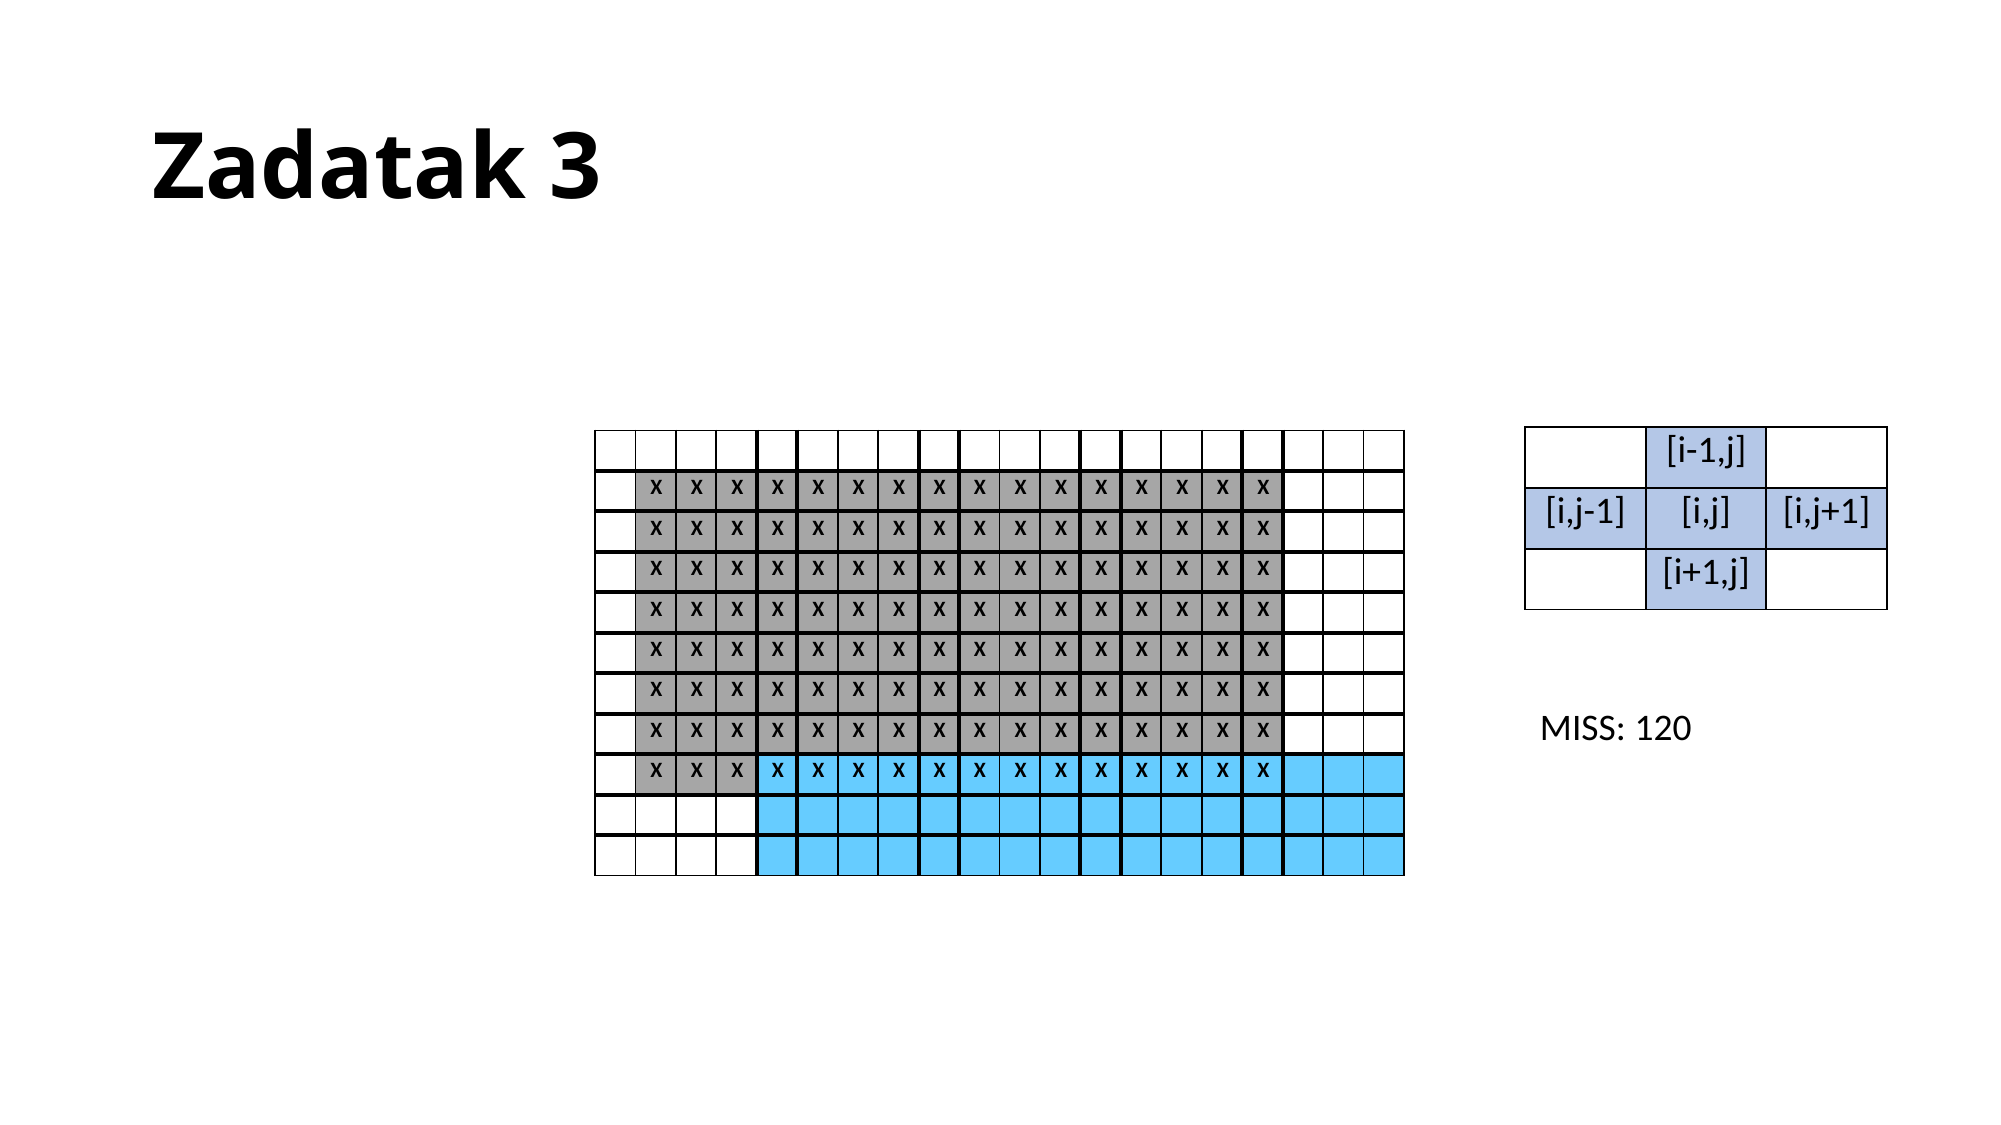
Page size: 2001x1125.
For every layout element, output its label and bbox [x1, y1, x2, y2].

table_cell [596, 594, 635, 631]
table_cell [1082, 635, 1119, 671]
table_cell [759, 473, 795, 509]
table_cell [839, 513, 877, 550]
table_cell [596, 716, 635, 752]
table_cell [1082, 675, 1119, 712]
table_cell [636, 513, 675, 550]
table_cell [961, 716, 999, 752]
table_cell [1364, 675, 1403, 712]
table_cell [1324, 797, 1363, 833]
table_cell [1082, 716, 1119, 752]
table_cell [1203, 513, 1240, 550]
table_cell [1285, 594, 1322, 631]
table_cell [636, 716, 675, 752]
table_cell [839, 797, 877, 833]
table_cell [717, 756, 755, 793]
table_cell [1041, 554, 1078, 590]
table_cell [879, 635, 917, 671]
table_cell [1000, 797, 1039, 833]
table_cell [636, 675, 675, 712]
table_cell [1123, 797, 1160, 833]
table_cell [1324, 837, 1363, 875]
table_cell [717, 513, 755, 550]
table_cell [921, 513, 957, 550]
table_header [799, 431, 837, 469]
table_cell [799, 716, 837, 752]
table_cell [677, 473, 715, 509]
table_cell [1000, 473, 1039, 509]
table_cell [677, 675, 715, 712]
table_cell [677, 594, 715, 631]
table_cell [1123, 675, 1160, 712]
table_cell [799, 473, 837, 509]
table_header [1364, 431, 1403, 469]
table_cell [636, 473, 675, 509]
table_cell [759, 716, 795, 752]
table_cell [1041, 594, 1078, 631]
table_cell [961, 473, 999, 509]
table_header [759, 431, 795, 469]
table_cell [1162, 716, 1201, 752]
table_cell [1000, 635, 1039, 671]
table_cell [1364, 716, 1403, 752]
table_cell [799, 513, 837, 550]
table_cell [1364, 594, 1403, 631]
table_header [961, 431, 999, 469]
table_cell [1244, 635, 1281, 671]
table_cell [677, 756, 715, 793]
table_cell [1162, 513, 1201, 550]
table_header [717, 431, 755, 469]
table_cell [1000, 513, 1039, 550]
table_cell [1324, 554, 1363, 590]
table_cell [879, 513, 917, 550]
table_header [1647, 428, 1765, 487]
table_header [1162, 431, 1201, 469]
table_cell [1324, 473, 1363, 509]
table_cell [1000, 837, 1039, 875]
table_cell [1082, 837, 1119, 875]
table_cell [596, 473, 635, 509]
table_cell [1285, 675, 1322, 712]
table_cell [1203, 756, 1240, 793]
table_cell [1285, 716, 1322, 752]
table_cell [1244, 716, 1281, 752]
table_header [1767, 428, 1886, 487]
table_cell [879, 756, 917, 793]
table_cell [1244, 756, 1281, 793]
table_cell [1000, 716, 1039, 752]
table_cell [1123, 554, 1160, 590]
table_cell [1285, 554, 1322, 590]
table_cell [1364, 837, 1403, 875]
table_cell [1162, 837, 1201, 875]
table_cell [1203, 675, 1240, 712]
table_cell [1324, 513, 1363, 550]
table_header [1123, 431, 1160, 469]
table_cell [839, 716, 877, 752]
table_cell [921, 837, 957, 875]
table_cell [677, 554, 715, 590]
table_cell [1123, 635, 1160, 671]
table_cell [1123, 513, 1160, 550]
table_header [921, 431, 957, 469]
table_cell [1767, 550, 1886, 609]
table_cell [1162, 554, 1201, 590]
table_cell [1285, 756, 1322, 793]
table_cell [839, 554, 877, 590]
table_cell [596, 635, 635, 671]
table_header [677, 431, 715, 469]
table_cell [879, 675, 917, 712]
table_cell [961, 594, 999, 631]
table_cell [1203, 716, 1240, 752]
table_cell [1000, 756, 1039, 793]
table_cell [839, 837, 877, 875]
table_cell [1526, 550, 1645, 609]
table_header [596, 431, 635, 469]
table_cell [879, 473, 917, 509]
table_cell [1041, 837, 1078, 875]
table_cell [961, 837, 999, 875]
table_cell [677, 635, 715, 671]
table_cell [1082, 473, 1119, 509]
table_cell [717, 675, 755, 712]
table_header [1324, 431, 1363, 469]
table_cell [1123, 594, 1160, 631]
title [137, 59, 1863, 278]
table_cell [717, 797, 755, 833]
table_cell [1000, 554, 1039, 590]
table_cell [1041, 756, 1078, 793]
table_cell [1123, 473, 1160, 509]
table_cell [717, 837, 755, 875]
table_cell [921, 635, 957, 671]
table_header [1244, 431, 1281, 469]
table_cell [839, 756, 877, 793]
table_cell [1082, 513, 1119, 550]
table_cell [921, 716, 957, 752]
table_cell [921, 756, 957, 793]
table_cell [921, 554, 957, 590]
table_header [839, 431, 877, 469]
table_cell [879, 837, 917, 875]
table_cell [921, 594, 957, 631]
table_cell [1162, 675, 1201, 712]
text_box [1525, 695, 1887, 755]
table_cell [879, 594, 917, 631]
table_cell [1244, 797, 1281, 833]
table_header [1082, 431, 1119, 469]
table_cell [1244, 675, 1281, 712]
table_cell [799, 554, 837, 590]
table_cell [759, 675, 795, 712]
table_header [1000, 431, 1039, 469]
table_cell [1203, 837, 1240, 875]
table_cell [677, 716, 715, 752]
table_cell [1324, 756, 1363, 793]
table_cell [636, 756, 675, 793]
table_cell [596, 554, 635, 590]
table_cell [1324, 675, 1363, 712]
table_cell [1647, 550, 1765, 609]
table_cell [1082, 797, 1119, 833]
table_cell [1364, 635, 1403, 671]
table_cell [636, 797, 675, 833]
table_cell [1203, 473, 1240, 509]
table_cell [636, 554, 675, 590]
table_cell [961, 675, 999, 712]
table_cell [1244, 594, 1281, 631]
table_cell [839, 635, 877, 671]
table_cell [1041, 513, 1078, 550]
table_cell [1767, 489, 1886, 548]
table_cell [1244, 837, 1281, 875]
table_header [636, 431, 675, 469]
table_cell [839, 594, 877, 631]
table_cell [879, 554, 917, 590]
table_cell [636, 635, 675, 671]
table_cell [1203, 554, 1240, 590]
table_cell [759, 594, 795, 631]
table_cell [921, 675, 957, 712]
table_cell [1041, 635, 1078, 671]
table_cell [717, 594, 755, 631]
table_cell [1123, 756, 1160, 793]
table_cell [1000, 594, 1039, 631]
table_cell [1285, 837, 1322, 875]
table_cell [1244, 554, 1281, 590]
table_cell [1162, 635, 1201, 671]
table_cell [717, 635, 755, 671]
table_cell [1082, 594, 1119, 631]
table_cell [596, 675, 635, 712]
table_cell [677, 513, 715, 550]
table_cell [839, 473, 877, 509]
table_cell [596, 756, 635, 793]
table_cell [596, 797, 635, 833]
table_header [1041, 431, 1078, 469]
table_cell [1244, 513, 1281, 550]
table_cell [799, 837, 837, 875]
table_header [1203, 431, 1240, 469]
table_cell [799, 756, 837, 793]
table_cell [1041, 797, 1078, 833]
table_cell [1041, 675, 1078, 712]
table_cell [1162, 594, 1201, 631]
table_cell [921, 473, 957, 509]
table_cell [677, 837, 715, 875]
table_cell [961, 513, 999, 550]
table_cell [759, 837, 795, 875]
table_cell [759, 756, 795, 793]
table_cell [961, 756, 999, 793]
table_cell [596, 837, 635, 875]
table_cell [1364, 473, 1403, 509]
table_cell [799, 635, 837, 671]
table_cell [1364, 756, 1403, 793]
table_cell [1364, 513, 1403, 550]
table_cell [1000, 675, 1039, 712]
table_header [879, 431, 917, 469]
table_cell [636, 837, 675, 875]
table_cell [1203, 635, 1240, 671]
table_cell [1082, 554, 1119, 590]
table_cell [1526, 489, 1645, 548]
table_cell [1162, 756, 1201, 793]
table_cell [1324, 716, 1363, 752]
table_cell [1041, 473, 1078, 509]
table_cell [1162, 797, 1201, 833]
table_cell [1123, 837, 1160, 875]
table_cell [717, 716, 755, 752]
table_cell [1244, 473, 1281, 509]
table_cell [799, 675, 837, 712]
table_cell [1364, 554, 1403, 590]
table_header [1526, 428, 1645, 487]
table_header [1285, 431, 1322, 469]
table_cell [961, 554, 999, 590]
table_cell [1123, 716, 1160, 752]
table_cell [1285, 797, 1322, 833]
table_cell [759, 635, 795, 671]
table_cell [717, 473, 755, 509]
table_cell [1324, 635, 1363, 671]
table_cell [1285, 635, 1322, 671]
table_cell [759, 797, 795, 833]
table_cell [1285, 513, 1322, 550]
table_cell [799, 797, 837, 833]
table_cell [961, 797, 999, 833]
table_cell [717, 554, 755, 590]
table_cell [879, 797, 917, 833]
table_cell [879, 716, 917, 752]
table_cell [1041, 716, 1078, 752]
table_cell [677, 797, 715, 833]
table_cell [1162, 473, 1201, 509]
table_cell [1364, 797, 1403, 833]
table_cell [636, 594, 675, 631]
table_cell [596, 513, 635, 550]
table_cell [799, 594, 837, 631]
table_cell [961, 635, 999, 671]
table_cell [1324, 594, 1363, 631]
table_cell [1647, 489, 1765, 548]
table_cell [921, 797, 957, 833]
table_cell [1285, 473, 1322, 509]
table_cell [1082, 756, 1119, 793]
table_cell [1203, 594, 1240, 631]
table_cell [839, 675, 877, 712]
table_cell [759, 554, 795, 590]
table_cell [759, 513, 795, 550]
table_cell [1203, 797, 1240, 833]
